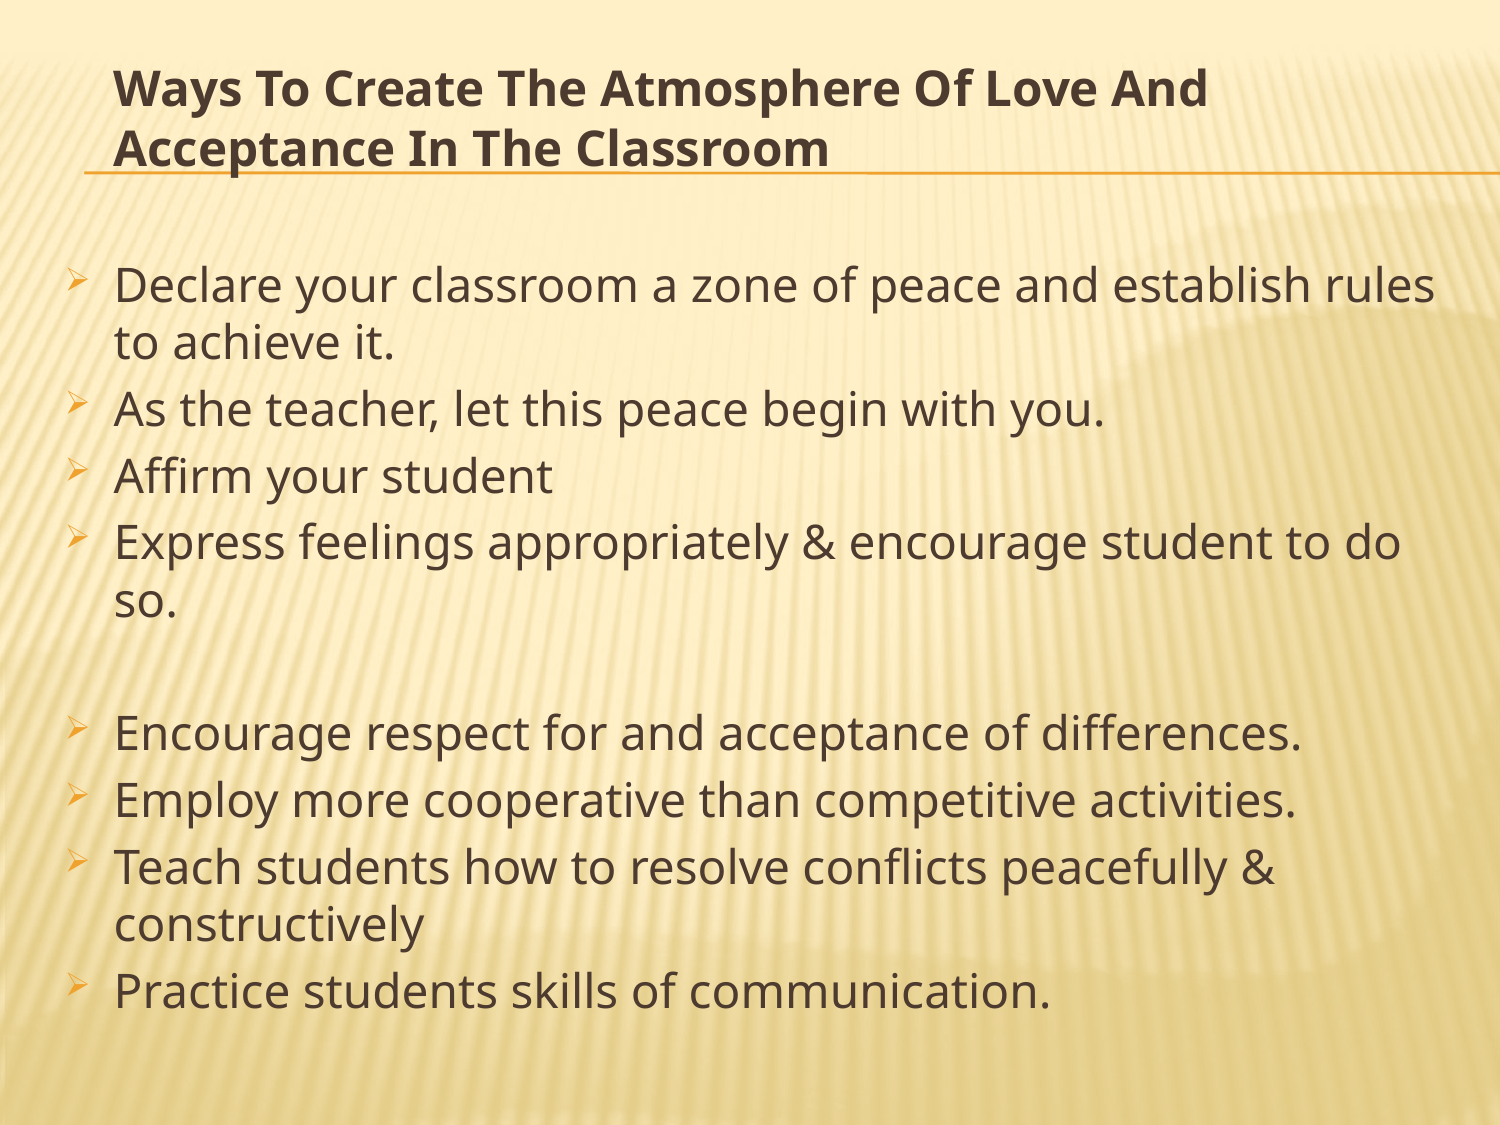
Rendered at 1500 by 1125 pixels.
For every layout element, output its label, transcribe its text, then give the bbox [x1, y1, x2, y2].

list Ways To Create The Atmosphere Of Love And Acceptance In The Classroom Declare your classroom a zone of peace and establish rules to achieve it. As the teacher, let this peace begin with you. Affirm your student Express feelings appropriately & encourage student to do so. Encourage respect for and acceptance of differences. Employ more cooperative than competitive activities. Teach students how to resolve conflicts peacefully & constructively Practice students skills of communication. [50, 50, 1475, 1038]
